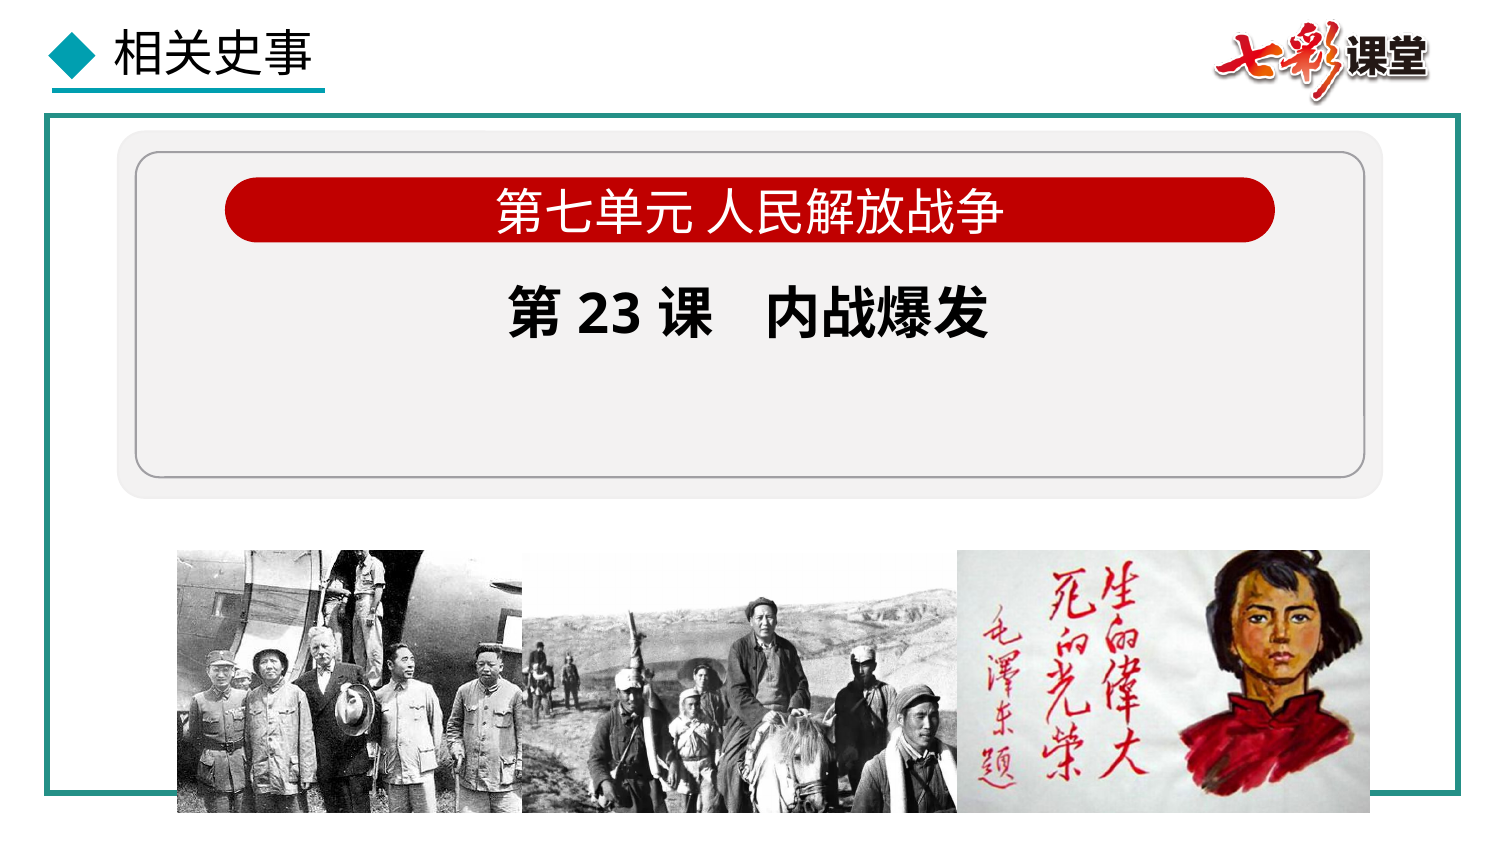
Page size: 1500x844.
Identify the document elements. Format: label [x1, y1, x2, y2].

text_box [116, 130, 1384, 499]
picture [176, 549, 1370, 814]
picture [1210, 15, 1434, 106]
text_box [134, 151, 1366, 479]
